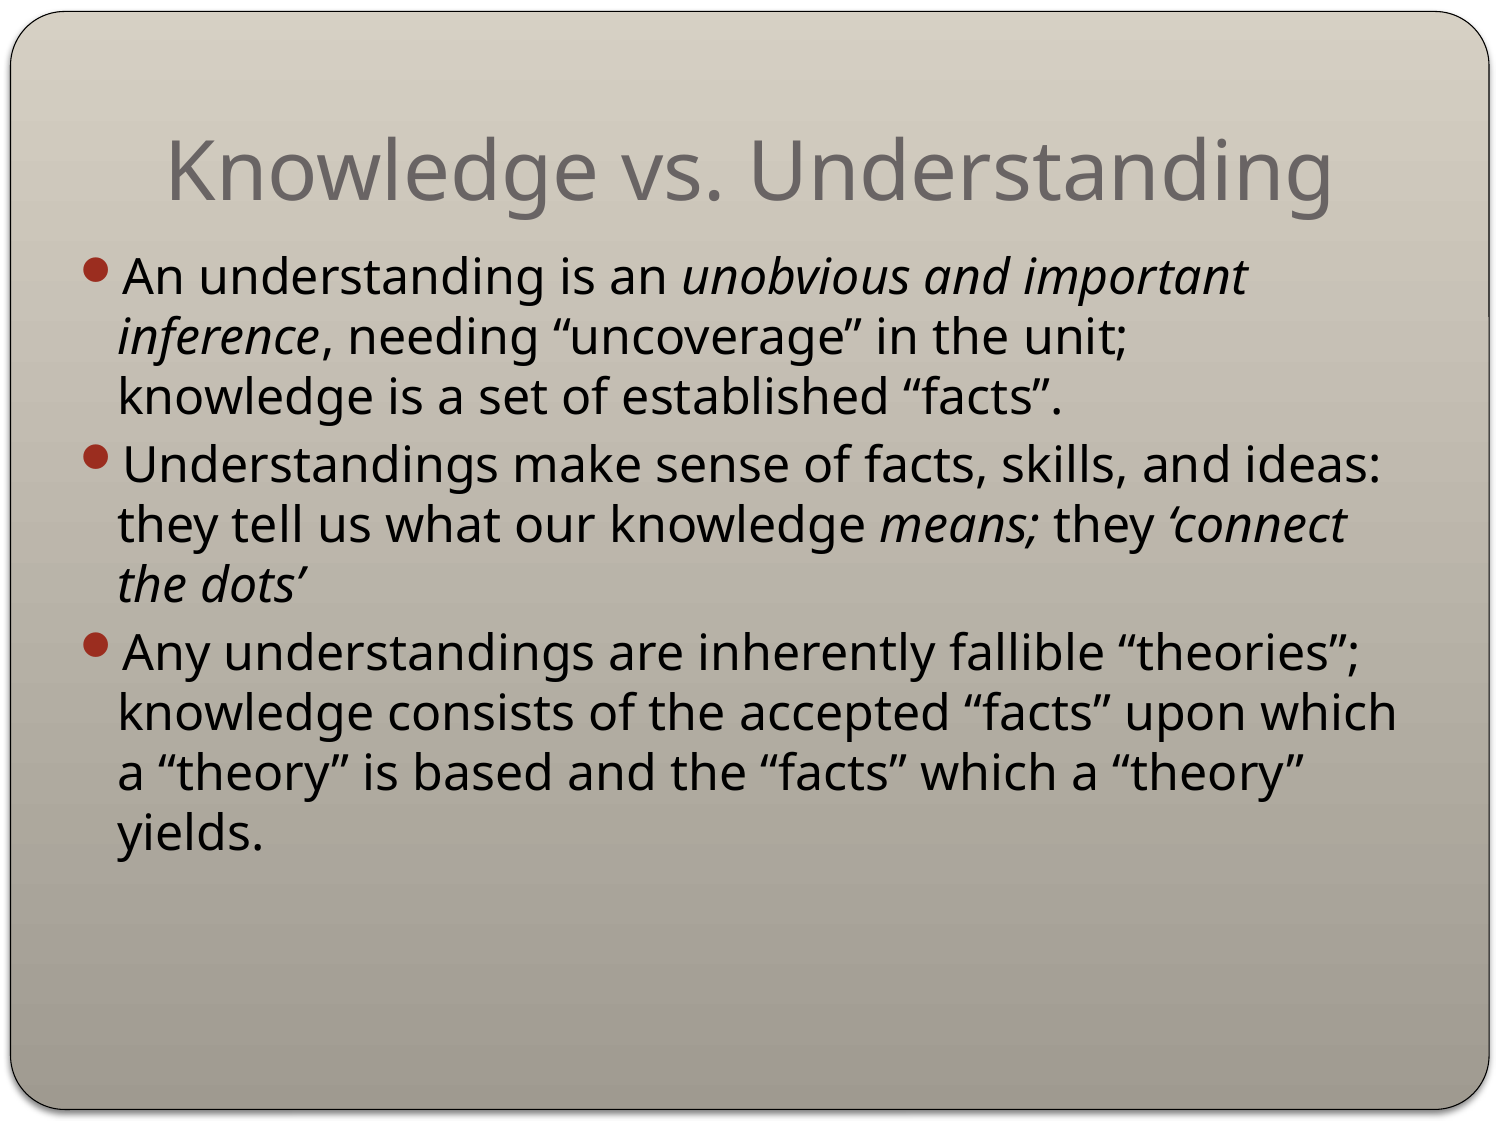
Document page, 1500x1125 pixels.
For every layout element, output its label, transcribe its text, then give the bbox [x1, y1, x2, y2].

list An understanding is an unobvious and important inference, needing “uncoverage” in the unit; knowledge is a set of established “facts”. Understandings make sense of facts, skills, and ideas: they tell us what our knowledge means; they ‘connect the dots’ Any understandings are inherently fallible “theories”; knowledge consists of the accepted “facts” upon which a “theory” is based and the “facts” which a “theory” yields. [12, 237, 1423, 927]
title Knowledge vs. Understanding [150, 45, 1425, 233]
